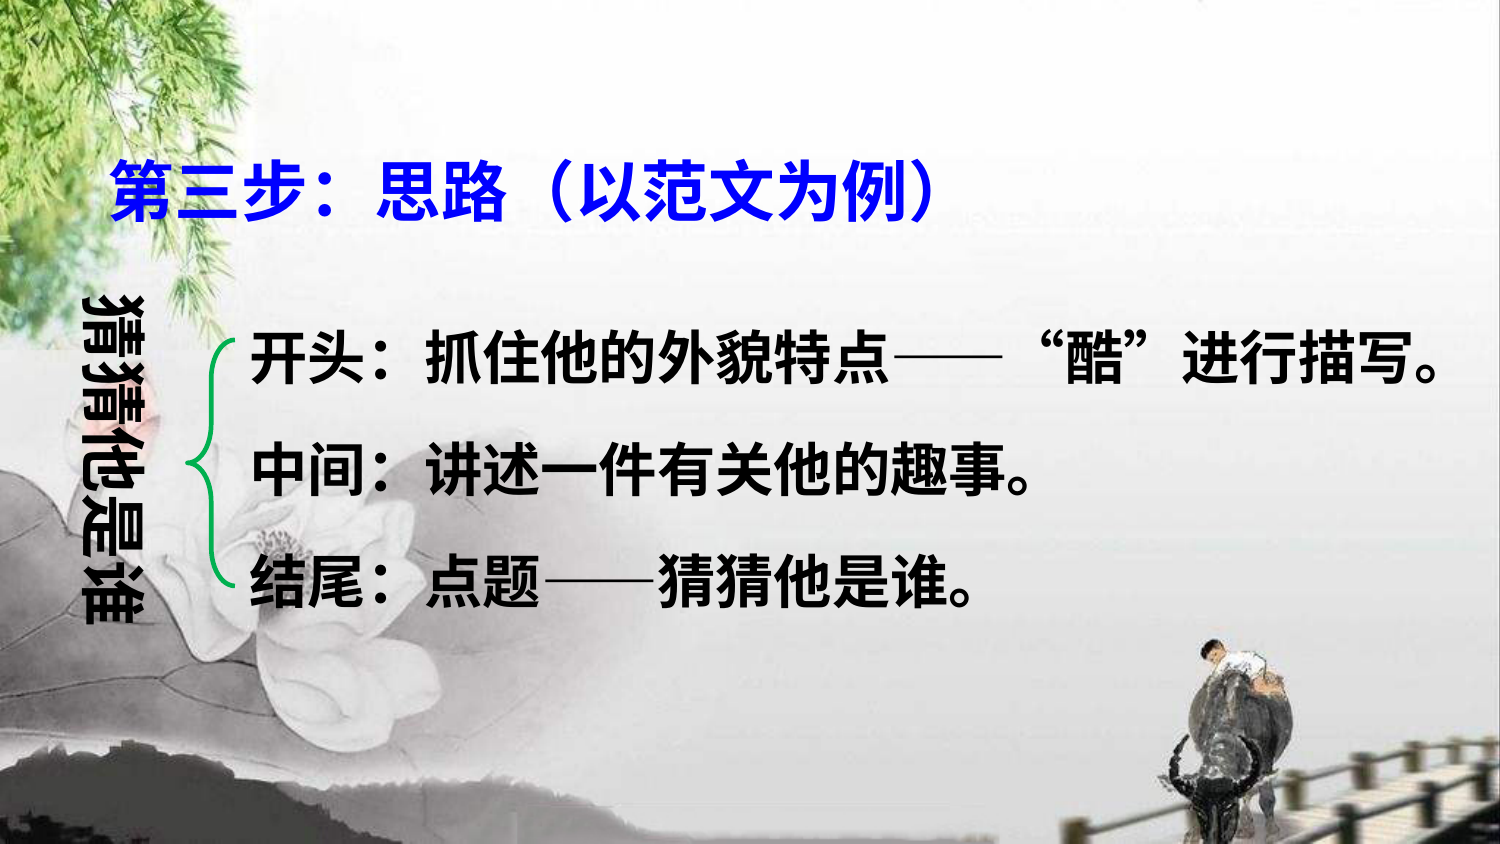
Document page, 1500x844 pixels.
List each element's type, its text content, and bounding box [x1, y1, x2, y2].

text_box 中间：讲述一件有关他的趣事。 [234, 404, 1046, 511]
text_box 第三步：思路（以范文为例） [93, 126, 1424, 238]
text_box 开头：抓住他的外貌特点——“酷”进行描写。 [234, 292, 1483, 399]
text_box [187, 339, 235, 586]
text_box 猜猜他是谁 [76, 273, 179, 647]
picture [0, 0, 1500, 844]
text_box 结尾：点题——猜猜他是谁。 [234, 516, 999, 623]
